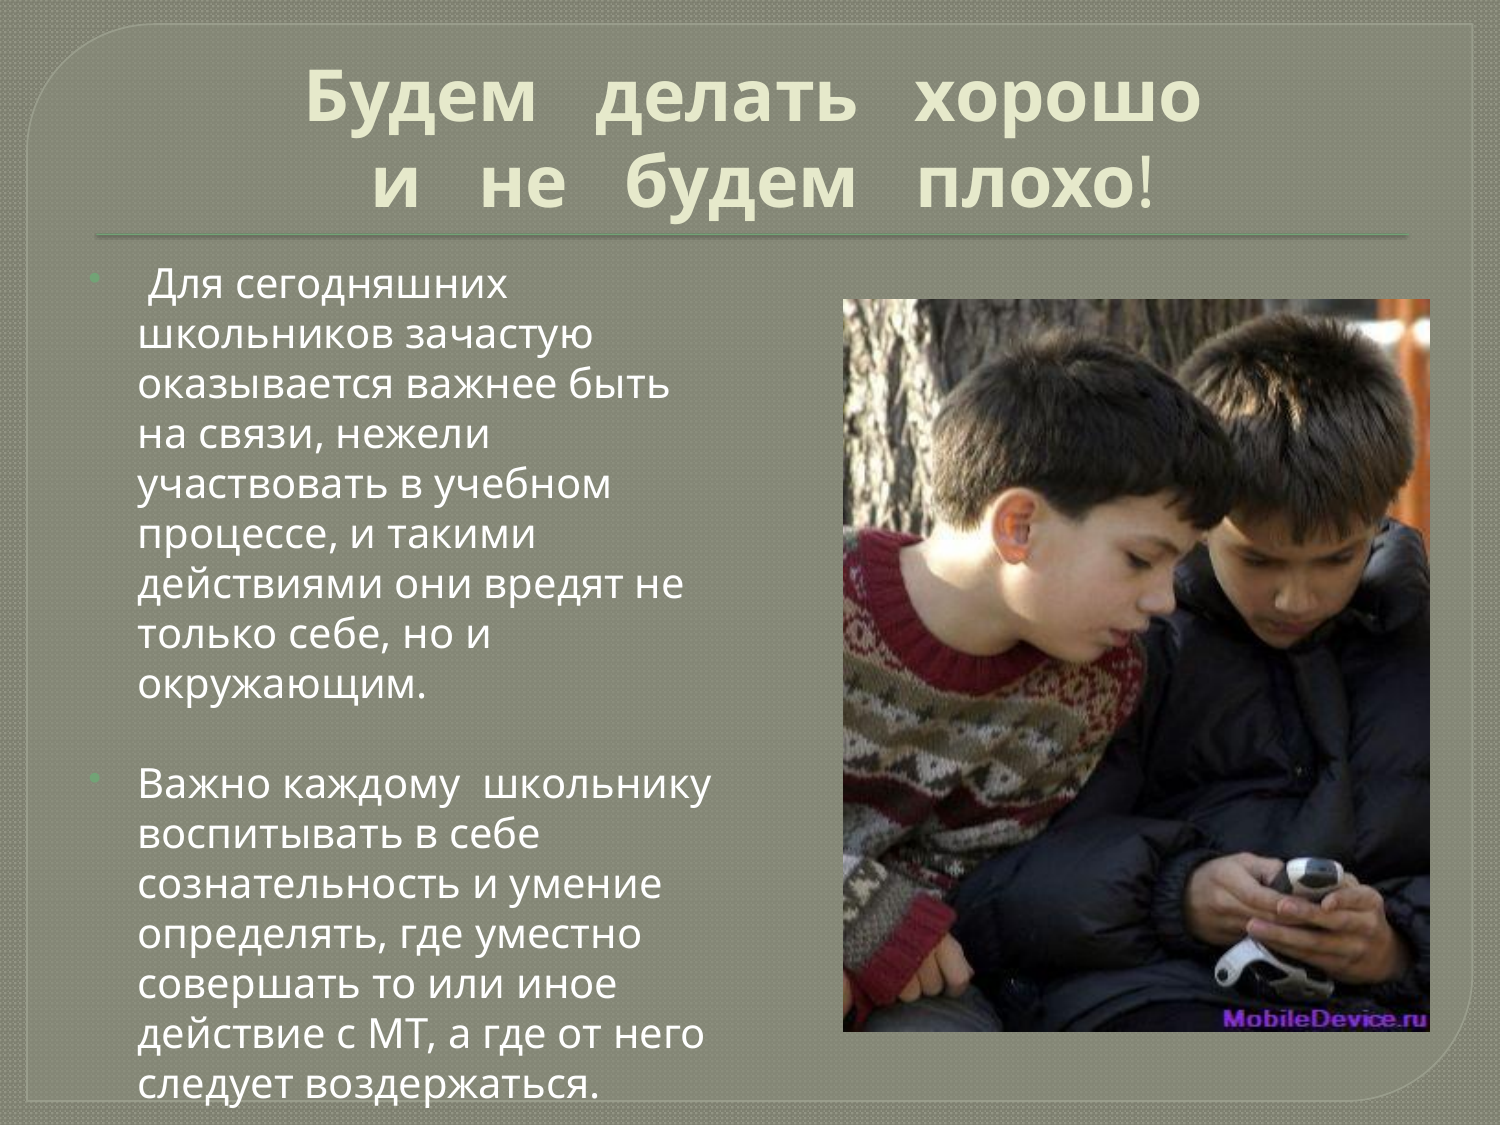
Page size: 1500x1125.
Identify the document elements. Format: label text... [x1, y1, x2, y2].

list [843, 298, 1430, 1032]
list Для сегодняшних школьников зачастую оказывается важнее быть на связи, нежели участвовать в учебном процессе, и такими действиями они вредят не только себе, но и окружающим. Важно каждому школьнику воспитывать в себе сознательность и умение определять, где уместно совершать то или иное действие с МТ, а где от него следует воздержаться. [75, 199, 738, 1079]
title Будем делать хорошо и не будем плохо! [75, 41, 1425, 230]
